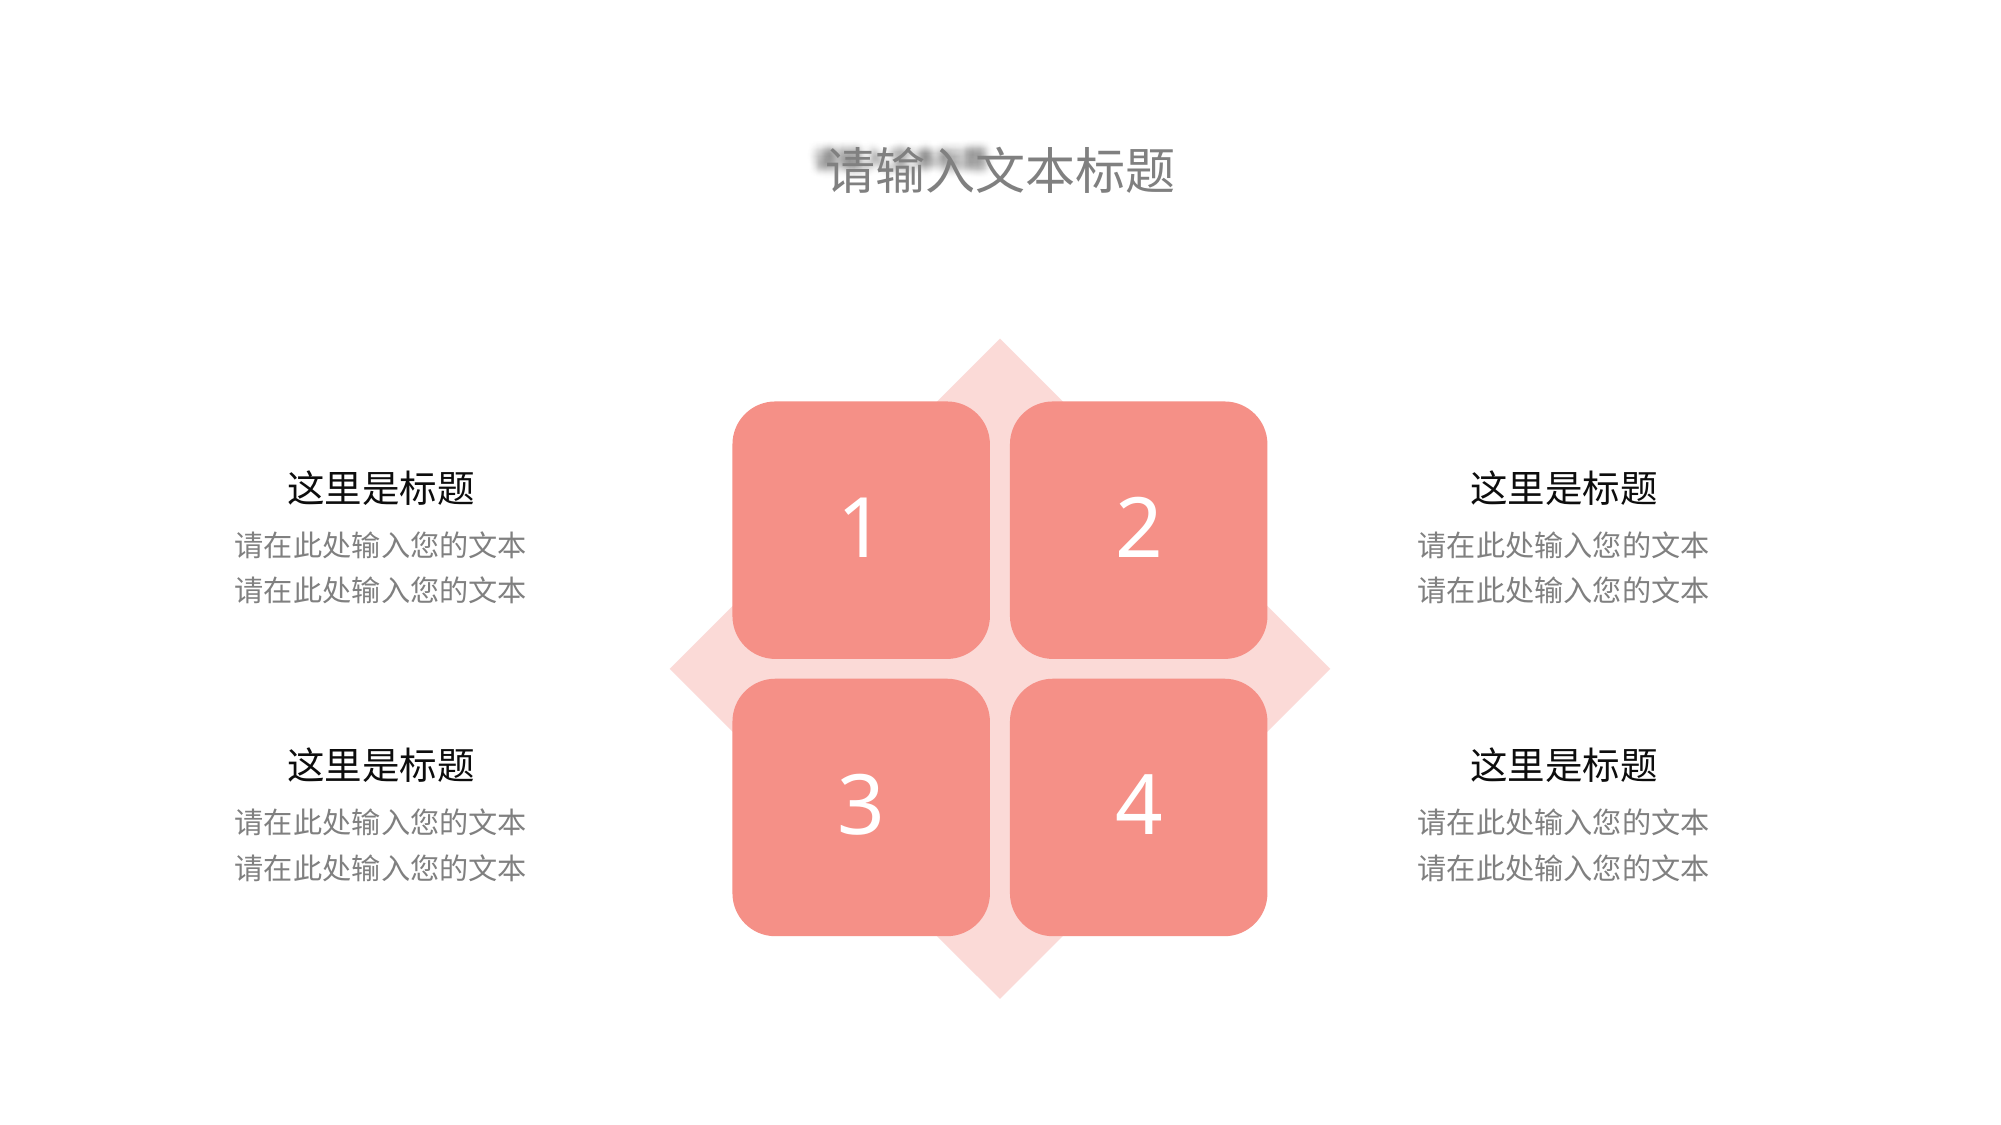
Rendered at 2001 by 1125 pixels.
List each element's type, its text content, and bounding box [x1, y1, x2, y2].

text_box 请输入文本标题 [803, 131, 1197, 207]
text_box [210, 456, 552, 605]
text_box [1392, 456, 1735, 605]
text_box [669, 338, 1331, 999]
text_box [210, 733, 552, 882]
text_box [1392, 733, 1735, 882]
